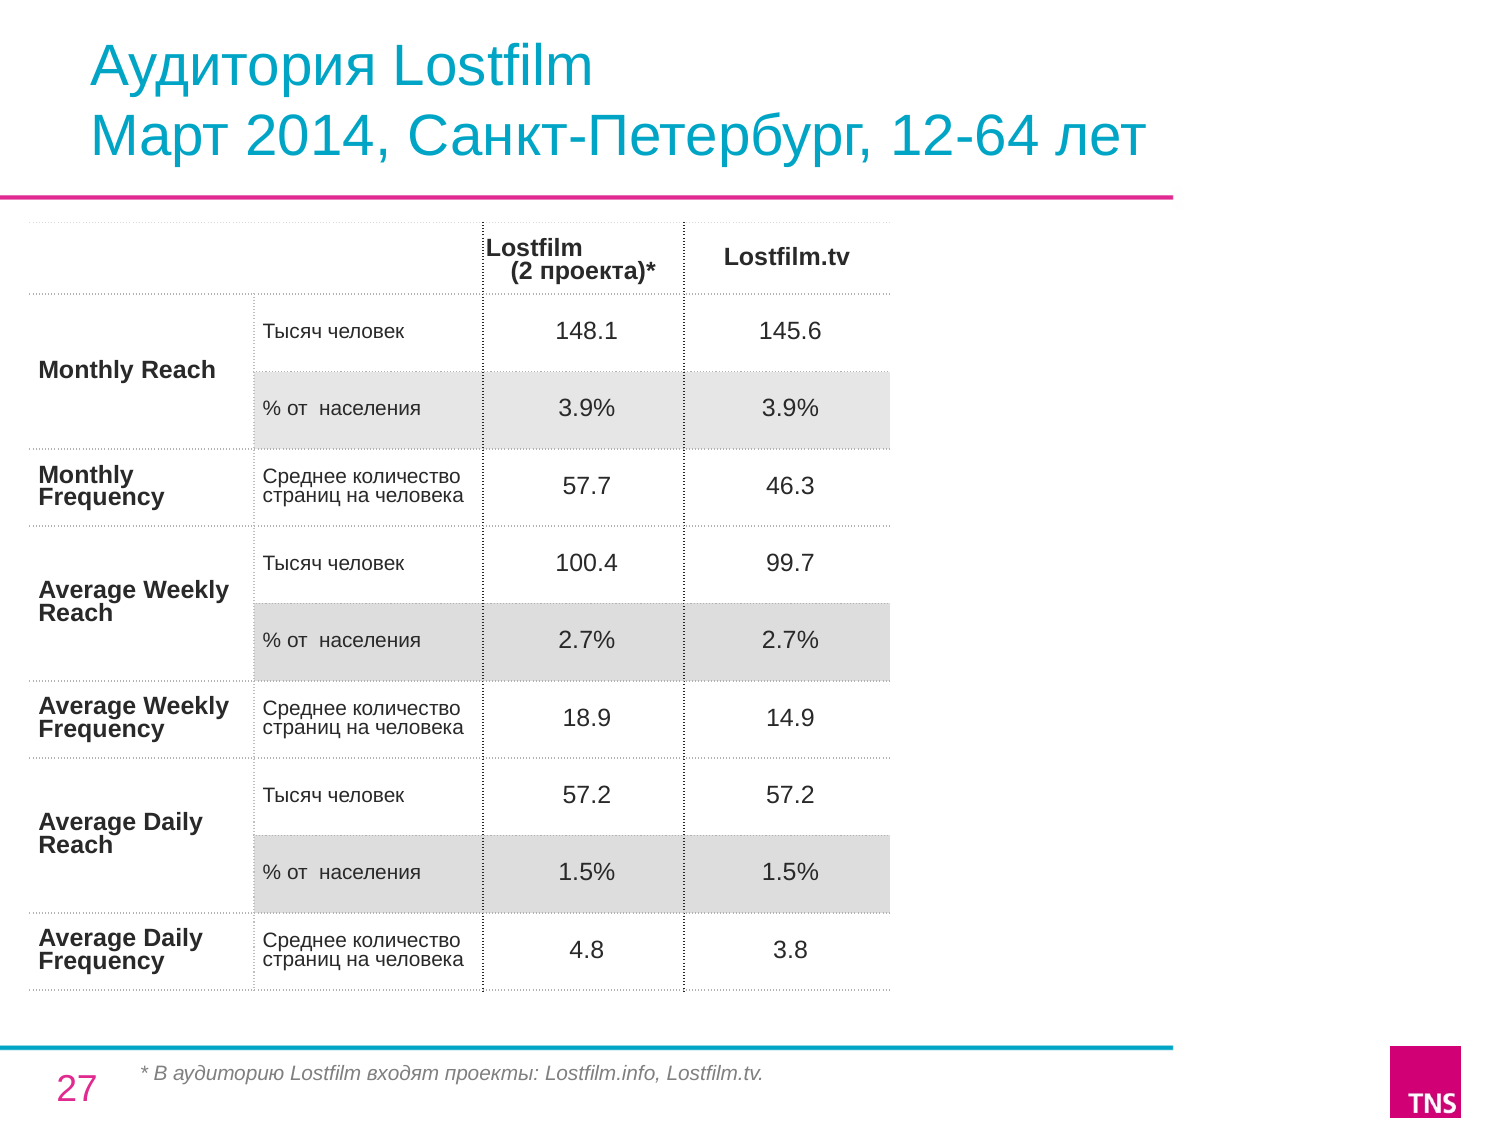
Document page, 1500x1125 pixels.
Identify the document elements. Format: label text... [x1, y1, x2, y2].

table_cell % от населения [254, 835, 483, 913]
table_cell 4.8 [483, 913, 684, 990]
table_cell Тысяч человек [254, 294, 483, 372]
table_cell 2.7% [684, 603, 890, 681]
table_cell 99.7 [684, 526, 890, 603]
table_cell 148.1 [483, 294, 684, 372]
table_cell Тысяч человек [254, 758, 483, 835]
table_cell 100.4 [483, 526, 684, 603]
table_cell Среднее количество страниц на человека [254, 449, 483, 526]
table_cell Тысяч человек [254, 526, 483, 603]
table_cell 46.3 [684, 449, 890, 526]
table_cell 2.7% [483, 603, 684, 681]
table_cell 1.5% [684, 835, 890, 913]
table_cell 57.2 [684, 758, 890, 835]
table_header Lostfilm (2 проекта)* [483, 223, 684, 294]
table_cell % от населения [254, 372, 483, 449]
table_cell 3.9% [483, 372, 684, 449]
table_cell % от населения [254, 603, 483, 681]
table_cell 3.9% [684, 372, 890, 449]
table_cell Monthly Frequency [29, 449, 254, 526]
table_cell 14.9 [684, 681, 890, 758]
table_cell 3.8 [684, 913, 890, 990]
slide_number 27 [40, 1055, 392, 1125]
table_header [29, 223, 483, 294]
table_cell 145.6 [684, 294, 890, 372]
table_cell Monthly Reach [29, 294, 254, 449]
table_cell 1.5% [483, 835, 684, 913]
table_cell Average Weekly Reach [29, 526, 254, 681]
picture [0, 0, 1500, 1125]
table_cell 18.9 [483, 681, 684, 758]
table_cell Average Daily Reach [29, 758, 254, 913]
table_header Lostfilm.tv [684, 223, 890, 294]
table_cell Average Weekly Frequency [29, 681, 254, 758]
table_cell Average Daily Frequency [29, 913, 254, 990]
title Аудитория Lostfilm Март 2014, Санкт-Петербург, 12-64 лет [74, 8, 1476, 187]
text_box * В аудиторию Lostfilm входят проекты: Lostfilm.info, Lostfilm.tv. [124, 1052, 1463, 1092]
table_cell Среднее количество страниц на человека [254, 681, 483, 758]
table_cell 57.2 [483, 758, 684, 835]
table_cell 57.7 [483, 449, 684, 526]
table_cell Среднее количество страниц на человека [254, 913, 483, 990]
